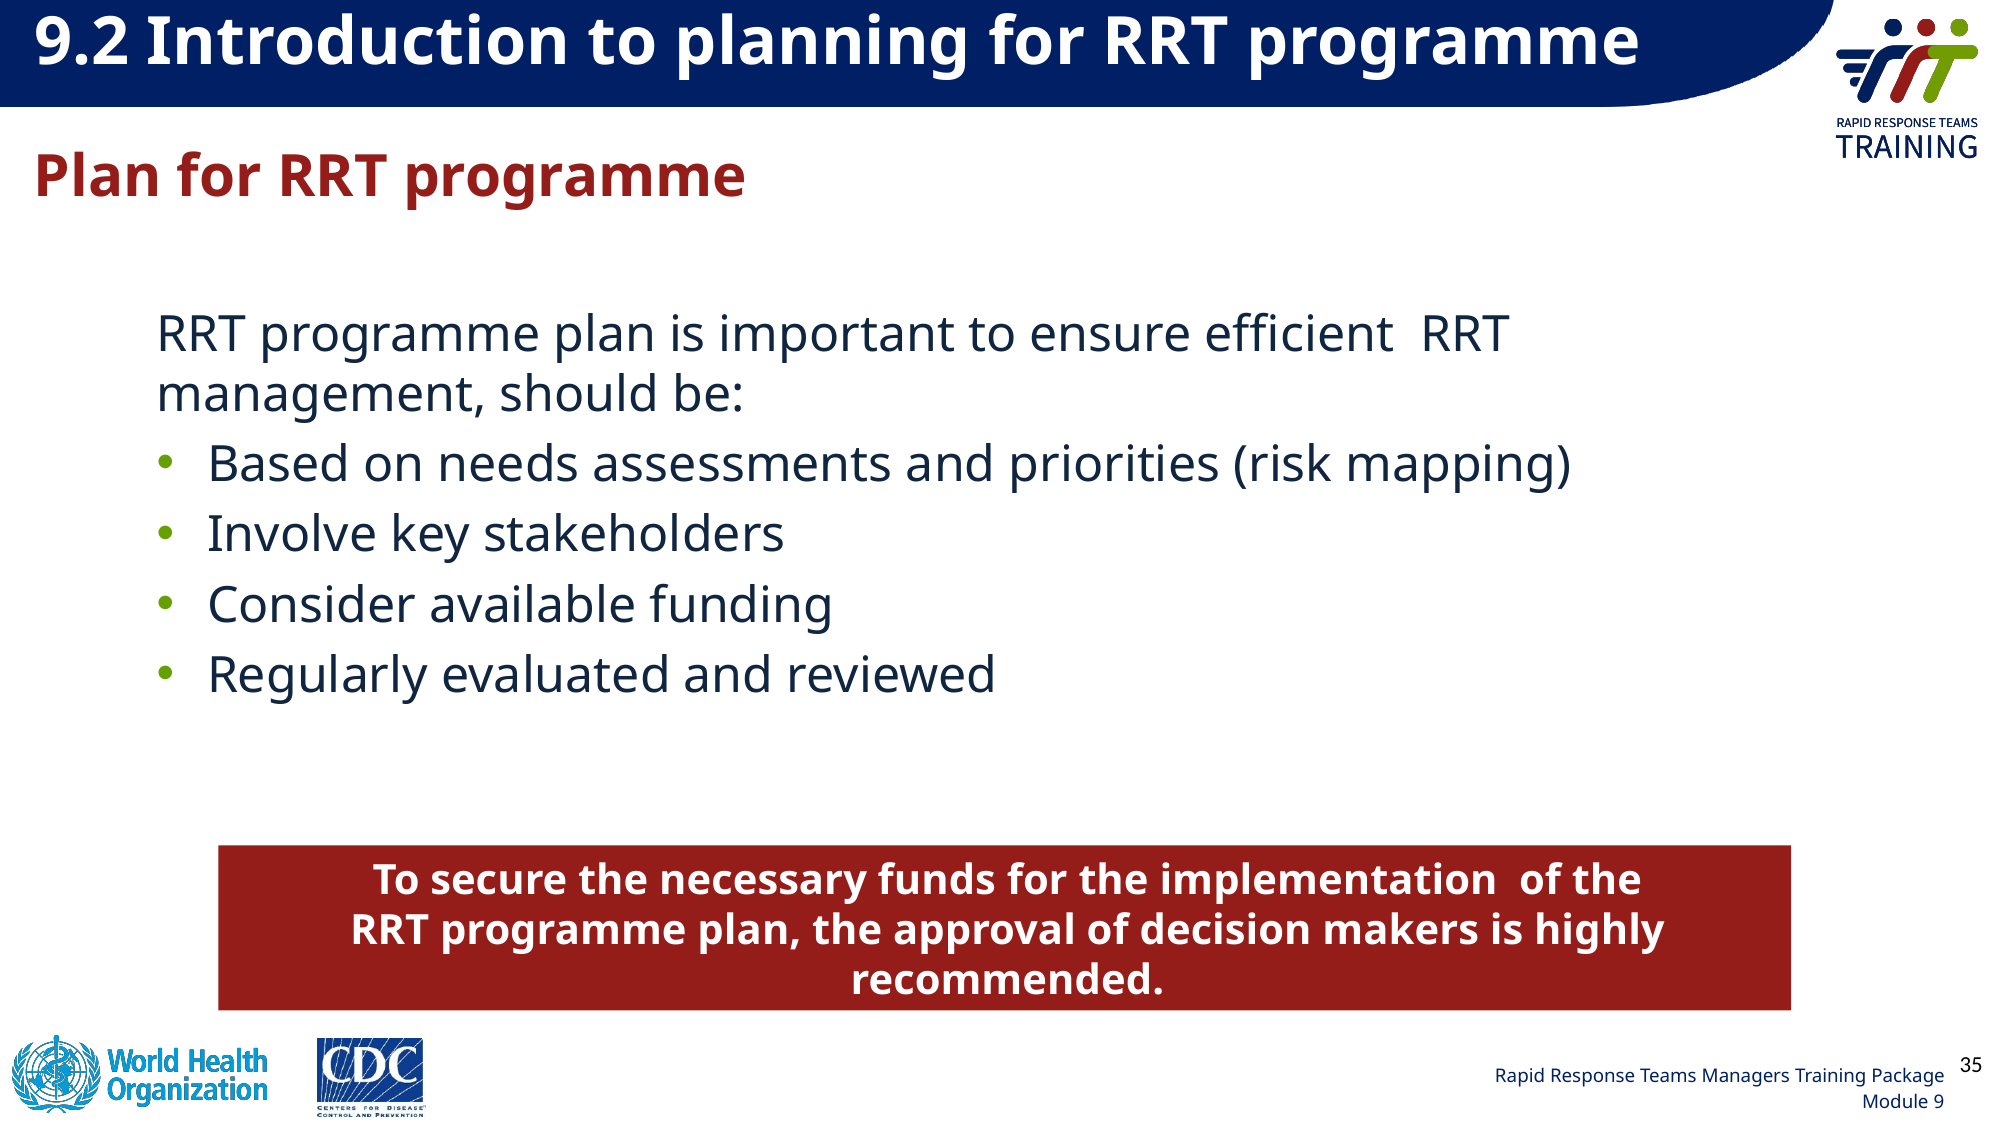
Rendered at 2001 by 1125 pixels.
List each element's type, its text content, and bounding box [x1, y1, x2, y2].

picture [317, 1038, 426, 1117]
picture [0, 0, 1978, 167]
picture [34, 1054, 43, 1078]
picture [40, 1062, 47, 1070]
picture [59, 1035, 267, 1113]
list RRT programme plan is important to ensure efficient RRT management, should be: Based on needs assessments and priorities (risk mapping) Involve key stakeholders Consider available funding Regularly evaluated and reviewed [142, 293, 1857, 783]
slide_number 35 [1929, 1041, 1998, 1095]
picture [50, 1108, 62, 1113]
picture [12, 1035, 54, 1068]
picture [71, 1053, 90, 1091]
text_box 9.2 Introduction to planning for RRT programme [26, 0, 1747, 101]
picture [12, 1083, 48, 1113]
picture [30, 1083, 37, 1091]
text_box To secure the necessary funds for the implementation of the RRT programme plan, the approval of decision makers is highly recommended. [218, 845, 1792, 1011]
picture [24, 1054, 36, 1087]
picture [22, 1062, 26, 1077]
list Plan for RRT programme [25, 130, 1761, 221]
picture [36, 1088, 78, 1105]
picture [46, 1056, 54, 1062]
